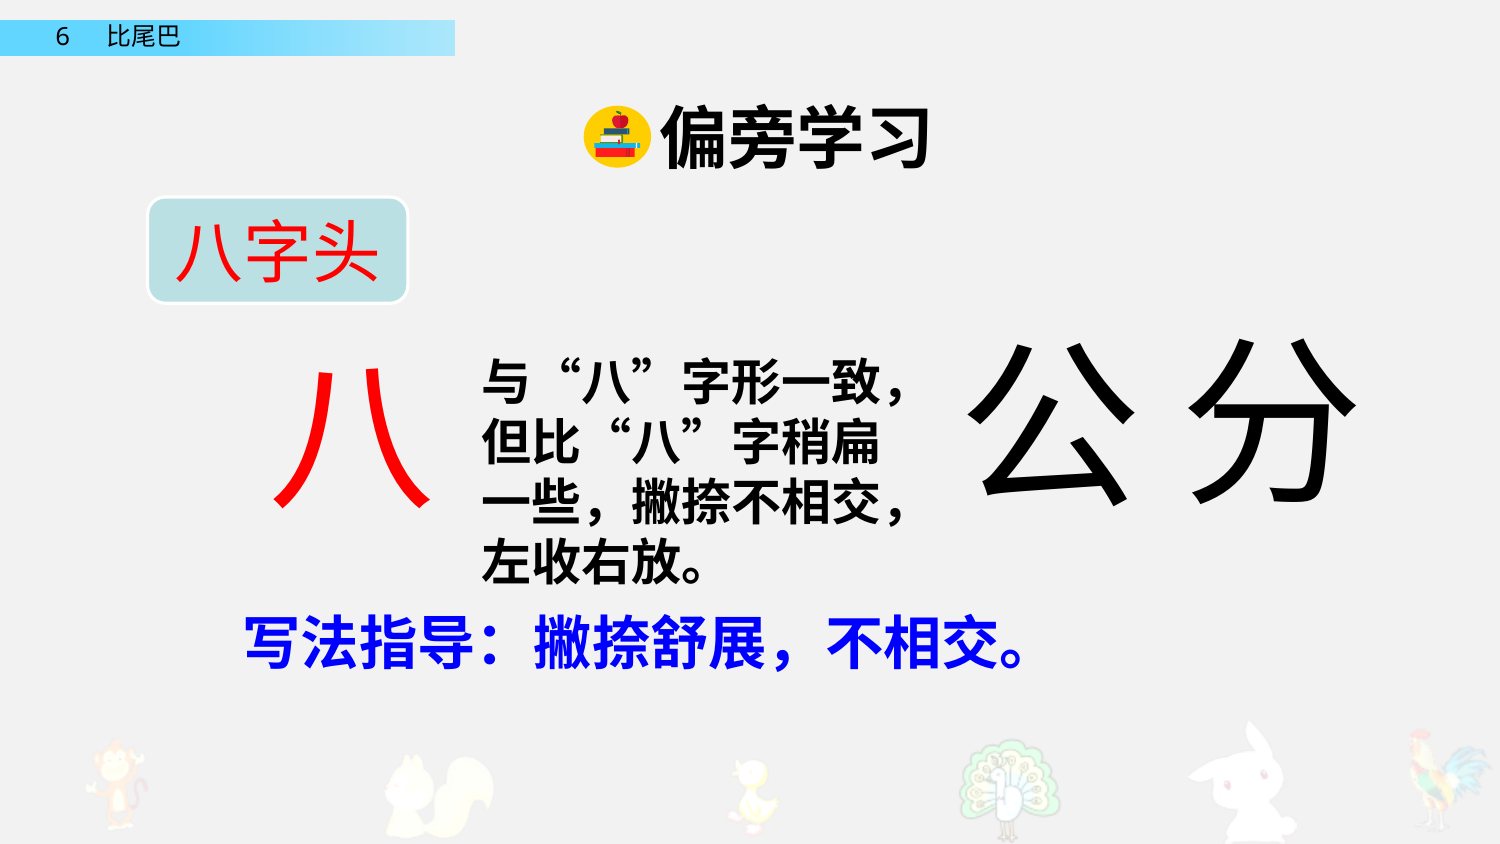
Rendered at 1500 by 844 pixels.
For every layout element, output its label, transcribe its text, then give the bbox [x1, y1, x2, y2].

text_box 公 [943, 303, 1140, 538]
text_box 分 [1165, 298, 1362, 534]
text_box 偏旁学习 [650, 90, 985, 181]
text_box 与“八”字形一致，但比“八”字稍扁一些，撇捺不相交，左收右放。 [466, 343, 927, 598]
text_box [583, 105, 652, 168]
text_box 八 [253, 322, 428, 537]
text_box 八字头 [145, 195, 410, 305]
text_box 写法指导：撇捺舒展，不相交。 [227, 599, 1362, 684]
